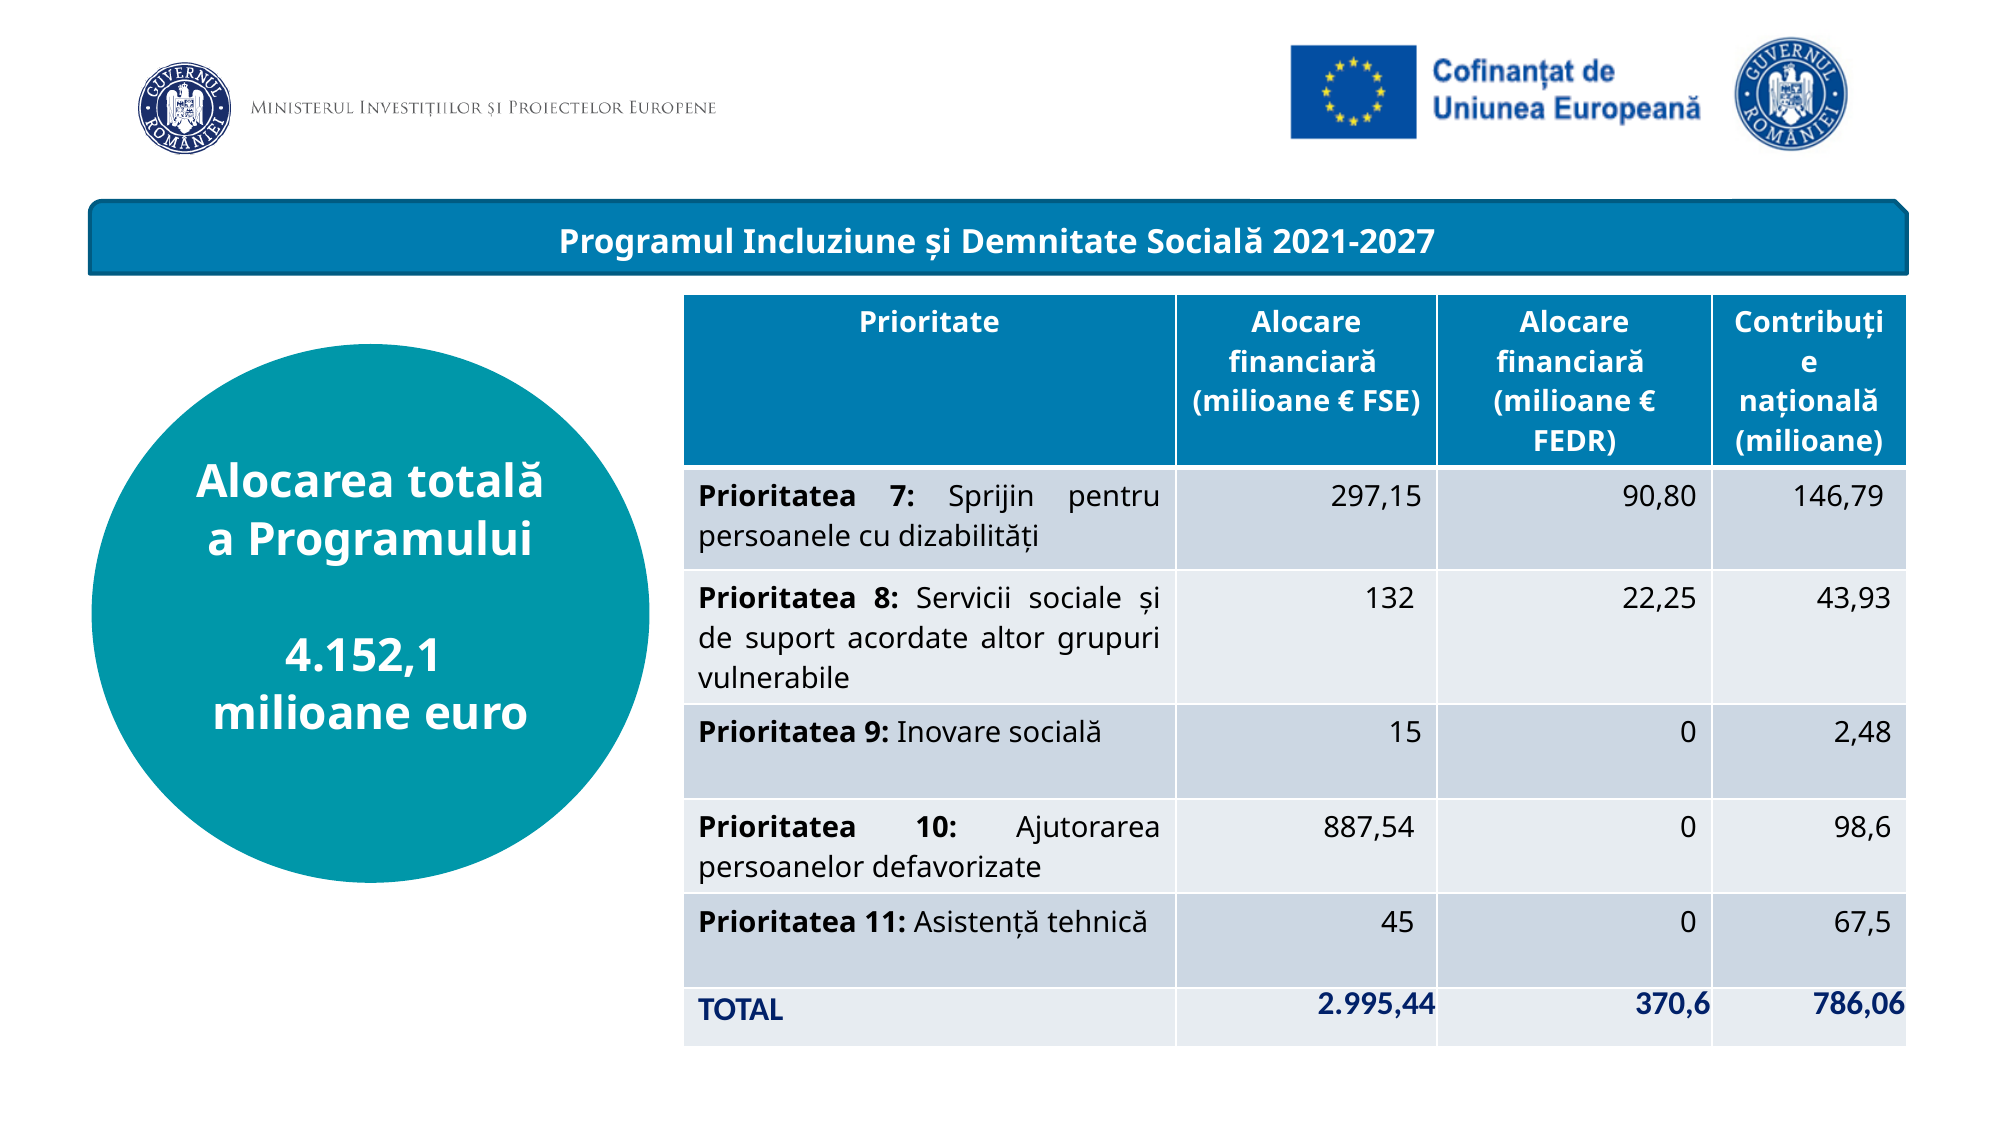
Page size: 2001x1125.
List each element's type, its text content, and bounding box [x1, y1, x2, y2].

table_cell Prioritatea 11: Asistență tehnică [684, 894, 1175, 987]
table_cell 370,6 [1438, 989, 1711, 1046]
table_cell 45 [1177, 894, 1436, 987]
table_cell 146,79 [1713, 470, 1906, 569]
table_cell 786,06 [1713, 989, 1906, 1046]
table_header Alocare financiară (milioane € FEDR) [1438, 295, 1711, 465]
table_cell Prioritatea 10: Ajutorarea persoanelor defavorizate [684, 800, 1175, 892]
table_cell 22,25 [1438, 571, 1711, 703]
table_cell 297,15 [1177, 470, 1436, 569]
table_cell 15 [1177, 705, 1436, 798]
table_header Prioritate [684, 295, 1175, 465]
table_cell 2.995,44 [1177, 989, 1436, 1046]
table_header Contribuție națională (milioane) [1713, 295, 1906, 465]
table_cell 98,6 [1713, 800, 1906, 892]
table_cell 0 [1438, 800, 1711, 892]
table_cell Prioritatea 8: Servicii sociale și de suport acordate altor grupuri vulnerabile [684, 571, 1175, 703]
picture [1250, 0, 1867, 198]
table_cell 132 [1177, 571, 1436, 703]
text_box Programul Incluziune și Demnitate Socială 2021-2027 [87, 198, 1909, 276]
table_cell Prioritatea 7: Sprijin pentru persoanele cu dizabilități [684, 470, 1175, 569]
table_cell 0 [1438, 705, 1711, 798]
table_cell 90,80 [1438, 470, 1711, 569]
table_cell 67,5 [1713, 894, 1906, 987]
table_cell 0 [1438, 894, 1711, 987]
text_box Alocarea totală a Programului 4.152,1 milioane euro [91, 343, 650, 883]
table_cell 2,48 [1713, 705, 1906, 798]
table_cell TOTAL [684, 989, 1175, 1046]
table_cell Prioritatea 9: Inovare socială [684, 705, 1175, 798]
table_cell 43,93 [1713, 571, 1906, 703]
table_cell 887,54 [1177, 800, 1436, 892]
table_header Alocare financiară (milioane € FSE) [1177, 295, 1436, 465]
picture [133, 57, 814, 156]
